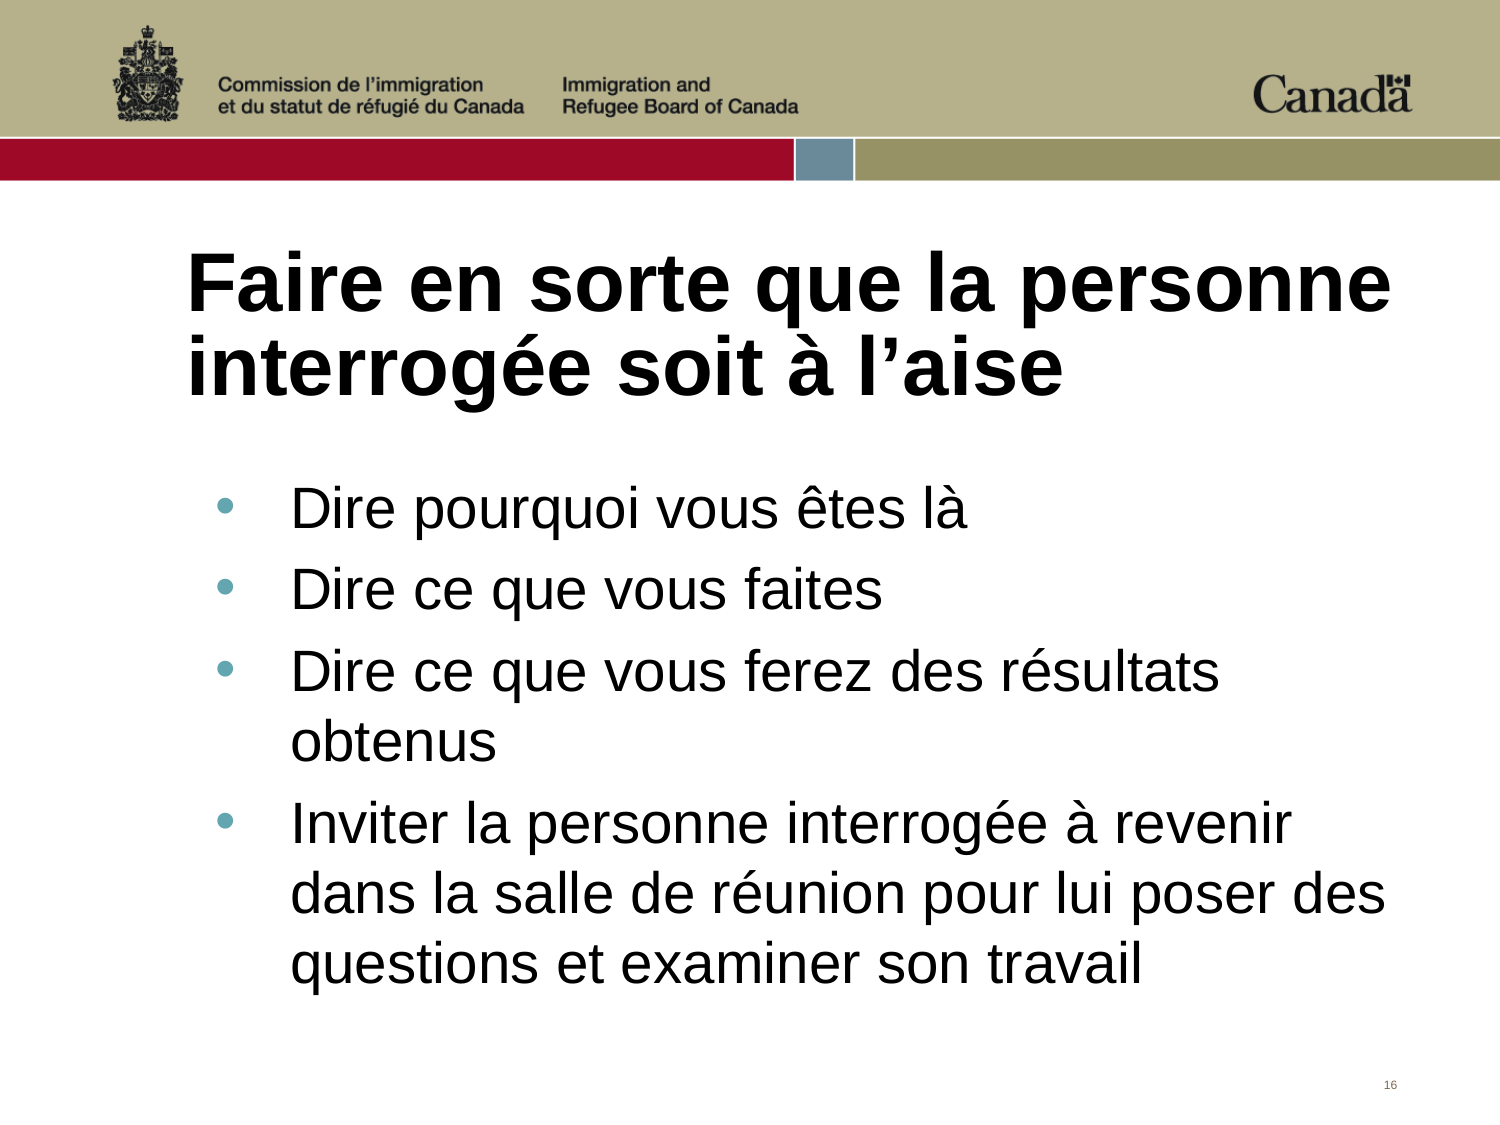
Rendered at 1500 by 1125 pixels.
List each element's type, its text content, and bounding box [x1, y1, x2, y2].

list Dire pourquoi vous êtes là Dire ce que vous faites Dire ce que vous ferez des résultats obtenus Inviter la personne interrogée à revenir dans la salle de réunion pour lui poser des questions et examiner son travail [200, 462, 1413, 1000]
slide_number 16 [1100, 1025, 1413, 1100]
title Faire en sorte que la personne interrogée soit à l’aise [171, 237, 1413, 425]
picture [0, 0, 1500, 1125]
